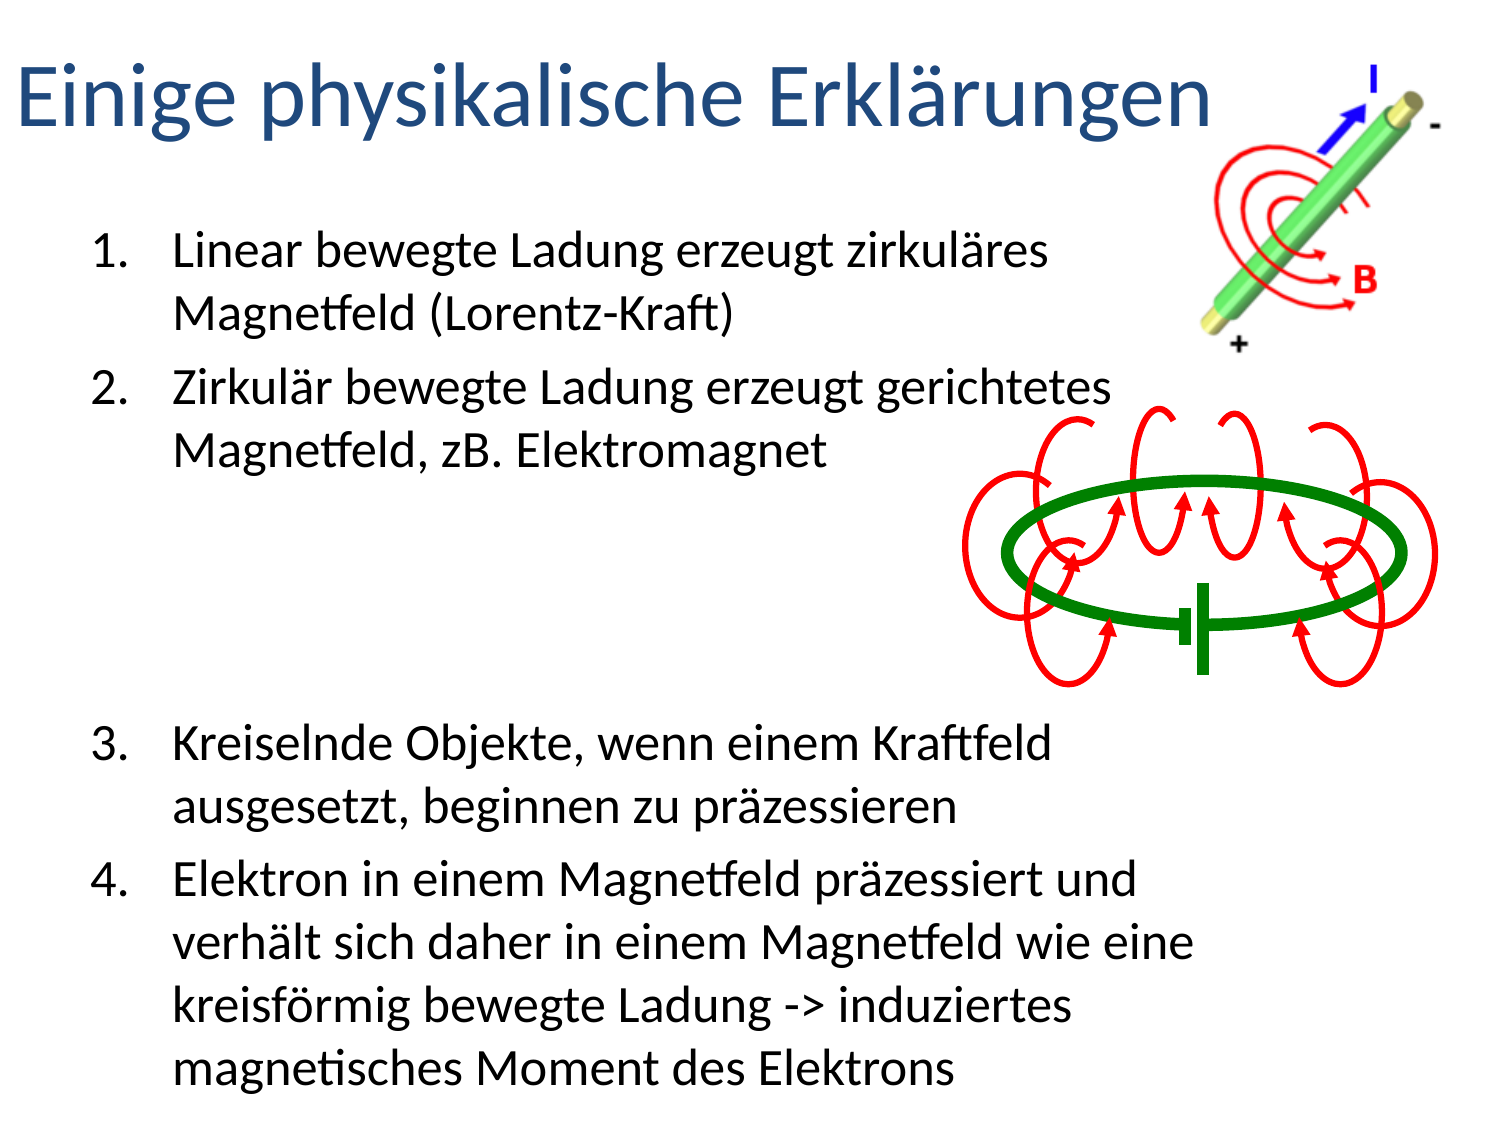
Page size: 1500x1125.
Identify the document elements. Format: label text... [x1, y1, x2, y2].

picture [1157, 54, 1471, 368]
list Linear bewegte Ladung erzeugt zirkuläres Magnetfeld (Lorentz-Kraft) Zirkulär bewegte Ladung erzeugt gerichtetes Magnetfeld, zB. Elektromagnet Kreiselnde Objekte, wenn einem Kraftfeld ausgesetzt, beginnen zu präzessieren Elektron in einem Magnetfeld präzessiert und verhält sich daher in einem Magnetfeld wie eine kreisförmig bewegte Ladung -> induziertes magnetisches Moment des Elektrons [75, 208, 1235, 1106]
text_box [964, 408, 1436, 685]
title Einige physikalische Erklärungen [0, 0, 1500, 184]
